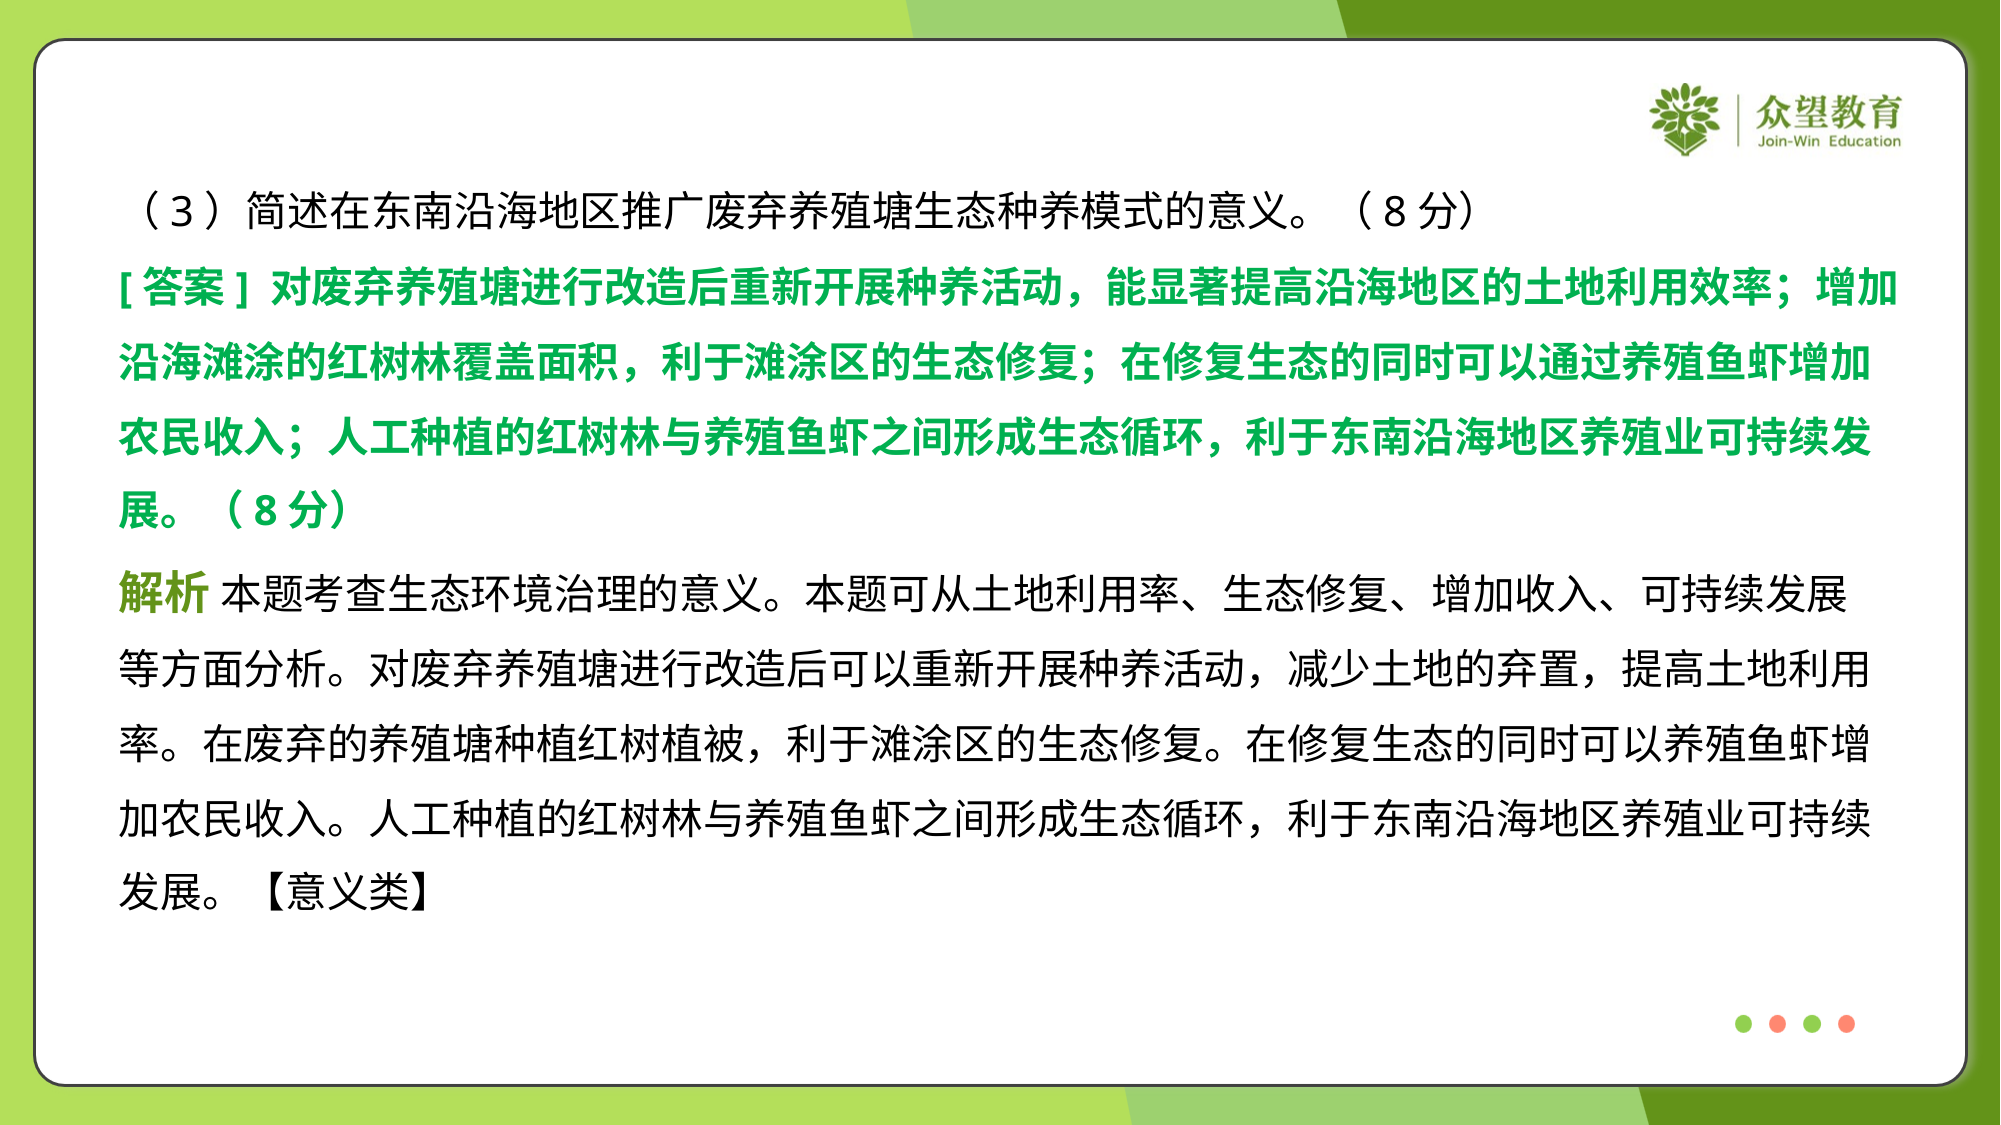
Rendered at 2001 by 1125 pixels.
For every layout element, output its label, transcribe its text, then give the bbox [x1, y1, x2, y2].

picture [0, 0, 2000, 1125]
text_box （3）简述在东南沿海地区推广废弃养殖塘生态种养模式的意义。（8分） [118, 159, 1883, 227]
text_box [答案] 对废弃养殖塘进行改造后重新开展种养活动，能显著提高沿海地区的土地利用效率；增加 沿海滩涂的红树林覆盖面积，利于滩涂区的生态修复；在修复生态的同时可以通过养殖鱼虾增加 农民收入；人工种植的红树林与养殖鱼虾之间形成生态循环，利于东南沿海地区养殖业可持续发 展。（8分） [118, 235, 1883, 526]
text_box 解析 本题考查生态环境治理的意义。本题可从土地利用率、生态修复、增加收入、可持续发展 等方面分析。对废弃养殖塘进行改造后可以重新开展种养活动，减少土地的弃置，提高土地利用 率。在废弃的养殖塘种植红树植被，利于滩涂区的生态修复。在修复生态的同时可以养殖鱼虾增 加农民收入。人工种植的红树林与养殖鱼虾之间形成生态循环，利于东南沿海地区养殖业可持续 发展。【意义类】 [118, 541, 1883, 909]
